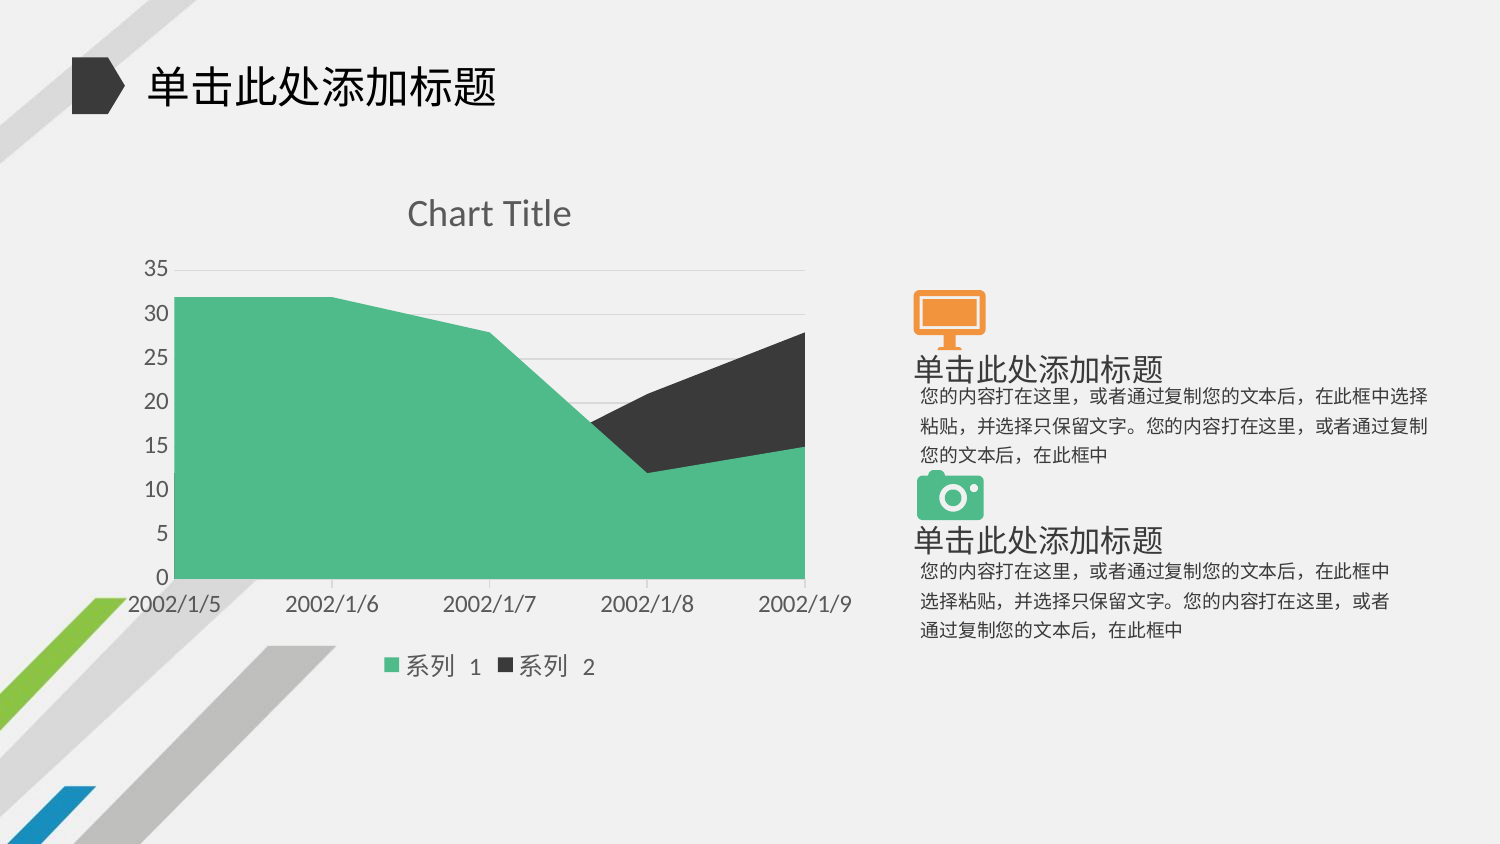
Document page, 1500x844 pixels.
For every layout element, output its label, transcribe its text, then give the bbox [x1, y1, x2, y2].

text_box 单击此处添加标题 [868, 514, 1262, 567]
text_box 单击此处添加标题 [98, 52, 545, 120]
chart [112, 166, 868, 690]
text_box 单击此处添加标题 [868, 342, 1262, 395]
text_box [71, 56, 98, 116]
text_box 您的内容打在这里，或者通过复制您的文本后，在此框中选择粘贴，并选择只保留文字。您的内容打在这里，或者通过复制您的文本后，在此框中 [906, 370, 1447, 474]
text_box 您的内容打在这里，或者通过复制您的文本后，在此框中选择粘贴，并选择只保留文字。您的内容打在这里，或者通过复制您的文本后，在此框中 [906, 546, 1419, 649]
text_box [913, 290, 986, 351]
text_box [917, 470, 984, 514]
picture [0, 0, 1500, 844]
